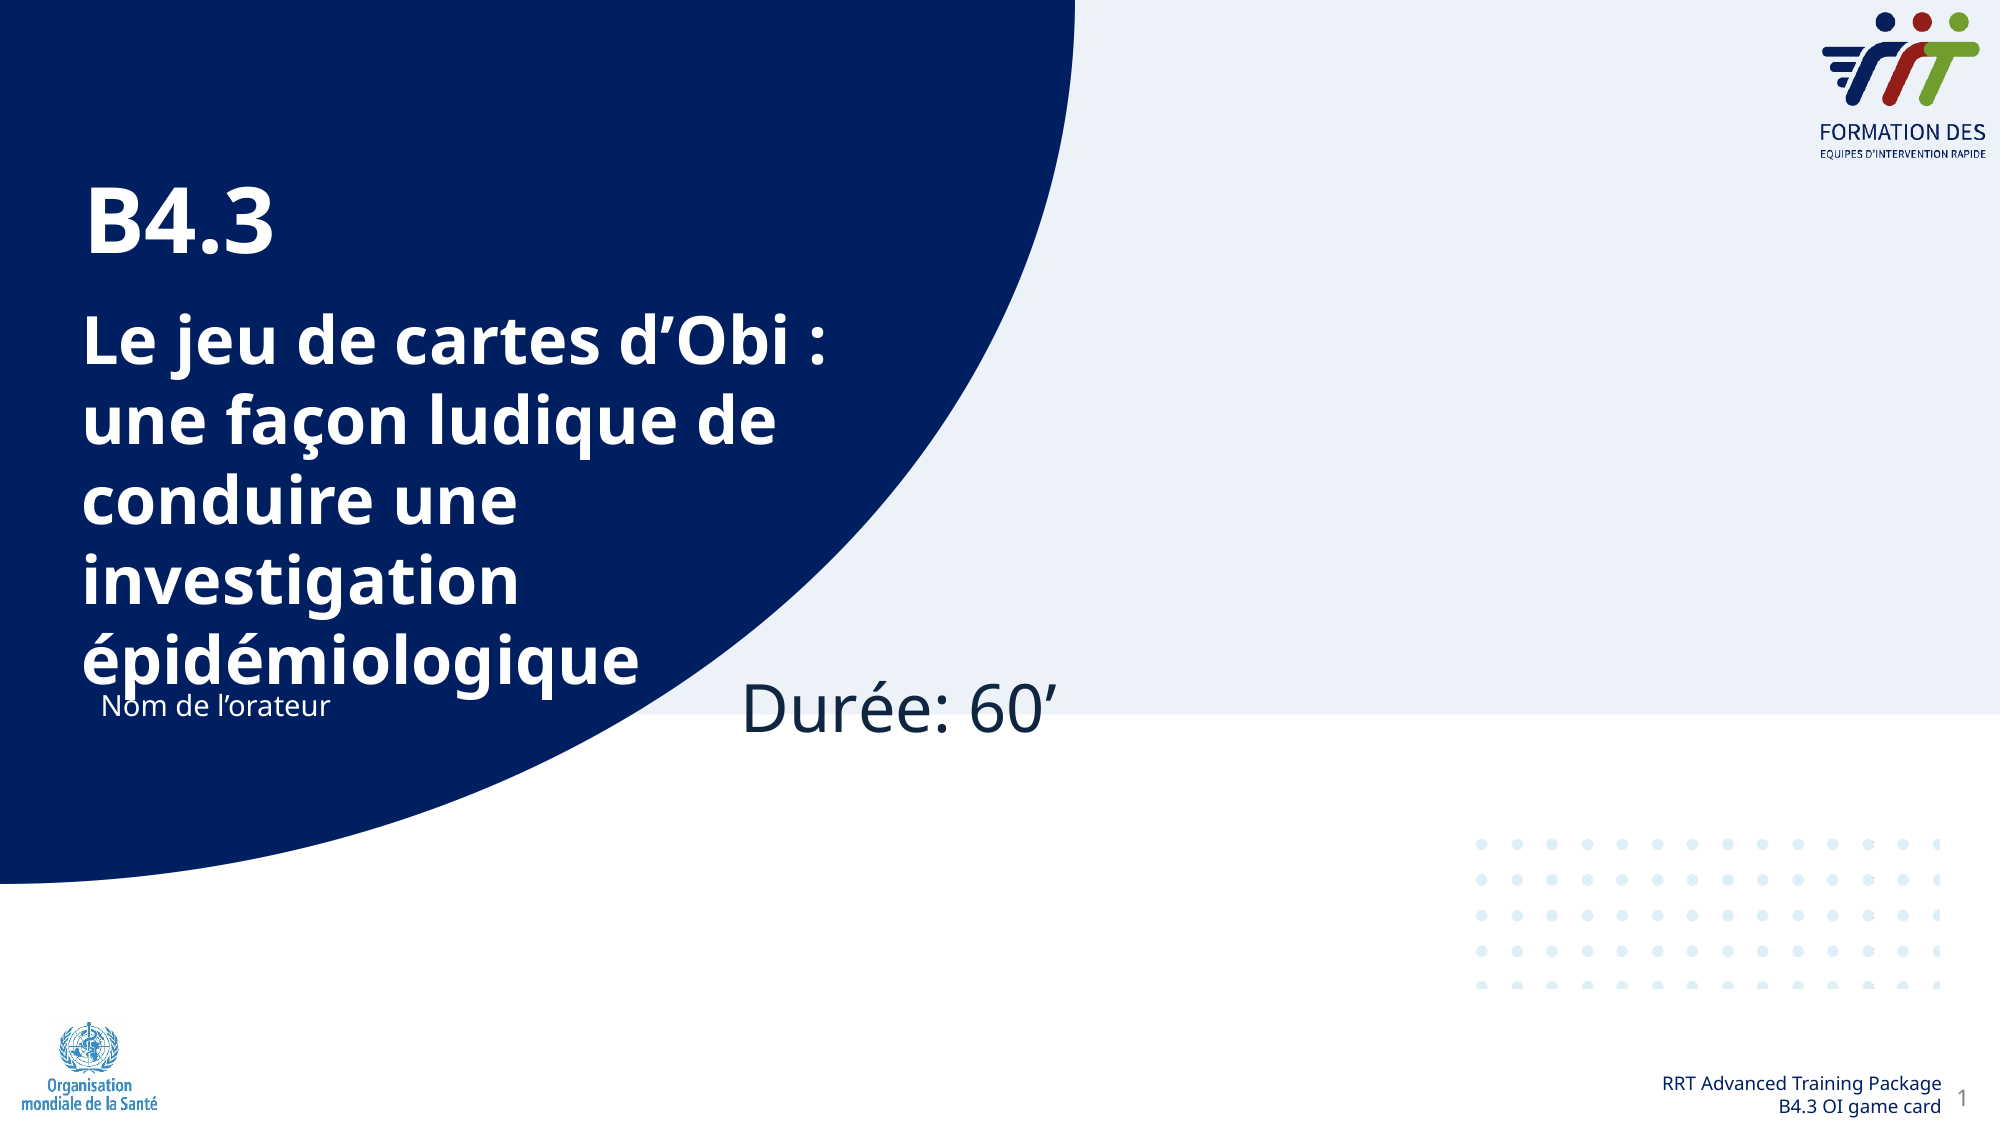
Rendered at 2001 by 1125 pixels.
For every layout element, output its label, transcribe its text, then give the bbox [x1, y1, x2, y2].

picture [20, 1020, 158, 1111]
text_box Le jeu de cartes d’Obi : une façon ludique de conduire une investigation épidémiologique [73, 290, 964, 706]
picture [1476, 839, 1940, 989]
picture [1820, 11, 1986, 160]
text_box Nom de l’orateur [93, 706, 476, 730]
picture [0, 0, 1075, 884]
text_box Durée: 60’​ [733, 658, 1168, 754]
text_box B4.3 [75, 154, 1070, 280]
